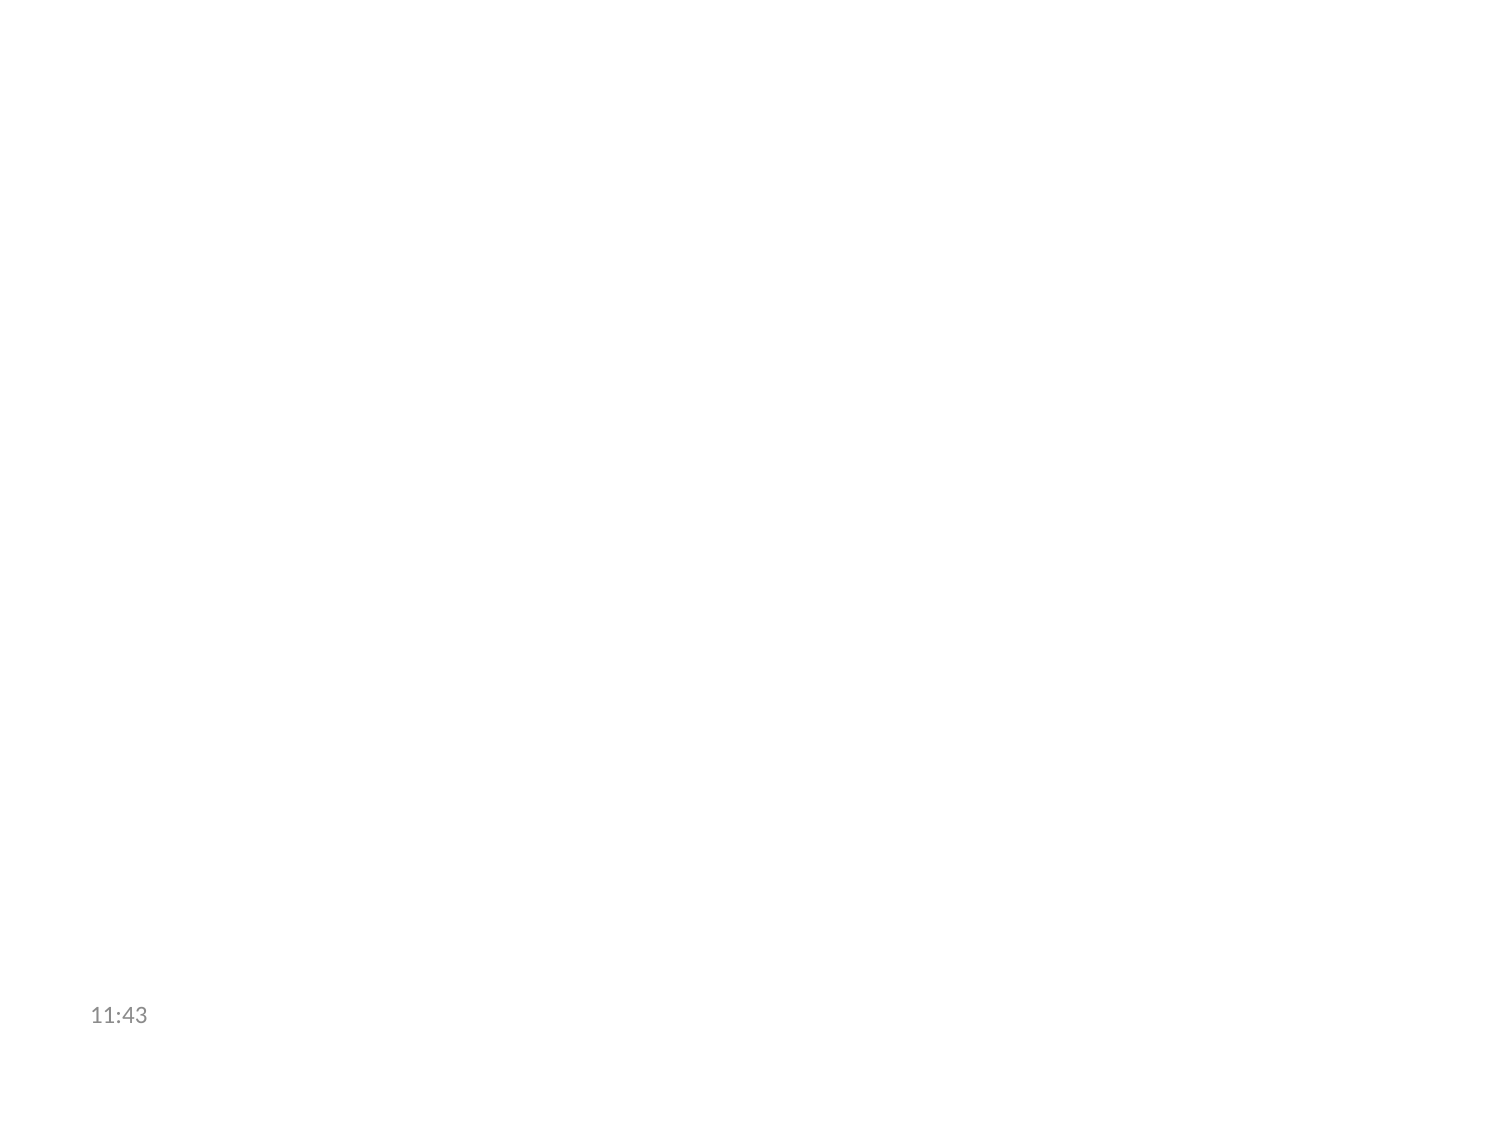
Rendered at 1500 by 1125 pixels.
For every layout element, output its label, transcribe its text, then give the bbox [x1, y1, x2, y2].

text_box 15:35 [75, 983, 425, 1044]
